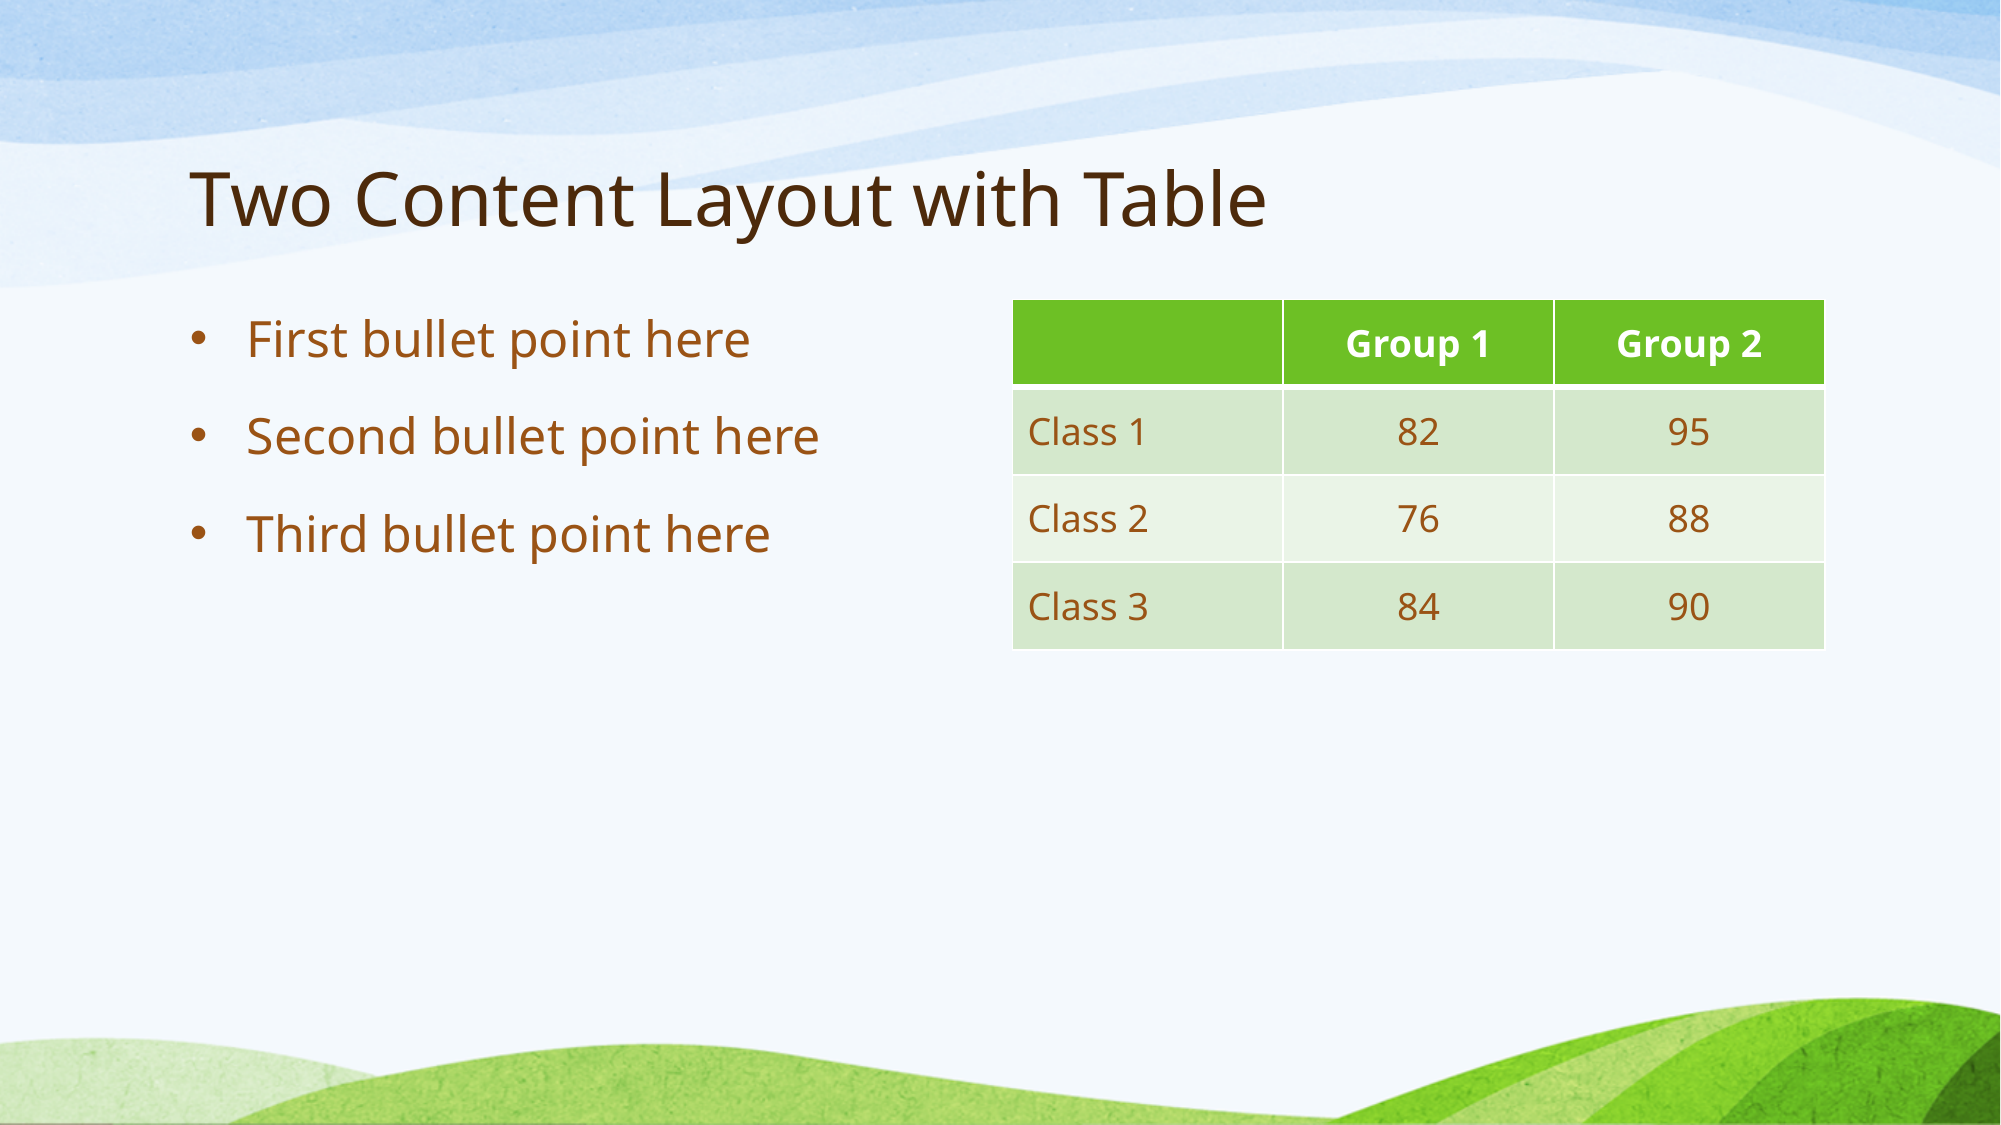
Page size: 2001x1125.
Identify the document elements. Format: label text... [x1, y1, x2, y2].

title Two Content Layout with Table [174, 50, 1825, 250]
table_cell 84 [1284, 563, 1553, 649]
table_cell Class 2 [1013, 476, 1282, 561]
table_cell 82 [1284, 390, 1553, 474]
table_cell Class 3 [1013, 563, 1282, 649]
table_header Group 1 [1284, 300, 1553, 384]
table_cell 90 [1555, 563, 1824, 649]
table_cell 95 [1555, 390, 1824, 474]
table_header [1013, 300, 1282, 384]
table_header Group 2 [1555, 300, 1824, 384]
table_cell 76 [1284, 476, 1553, 561]
list First bullet point here Second bullet point here Third bullet point here [174, 299, 988, 987]
table_cell 88 [1555, 476, 1824, 561]
table_cell Class 1 [1013, 390, 1282, 474]
picture [0, 0, 2001, 1125]
